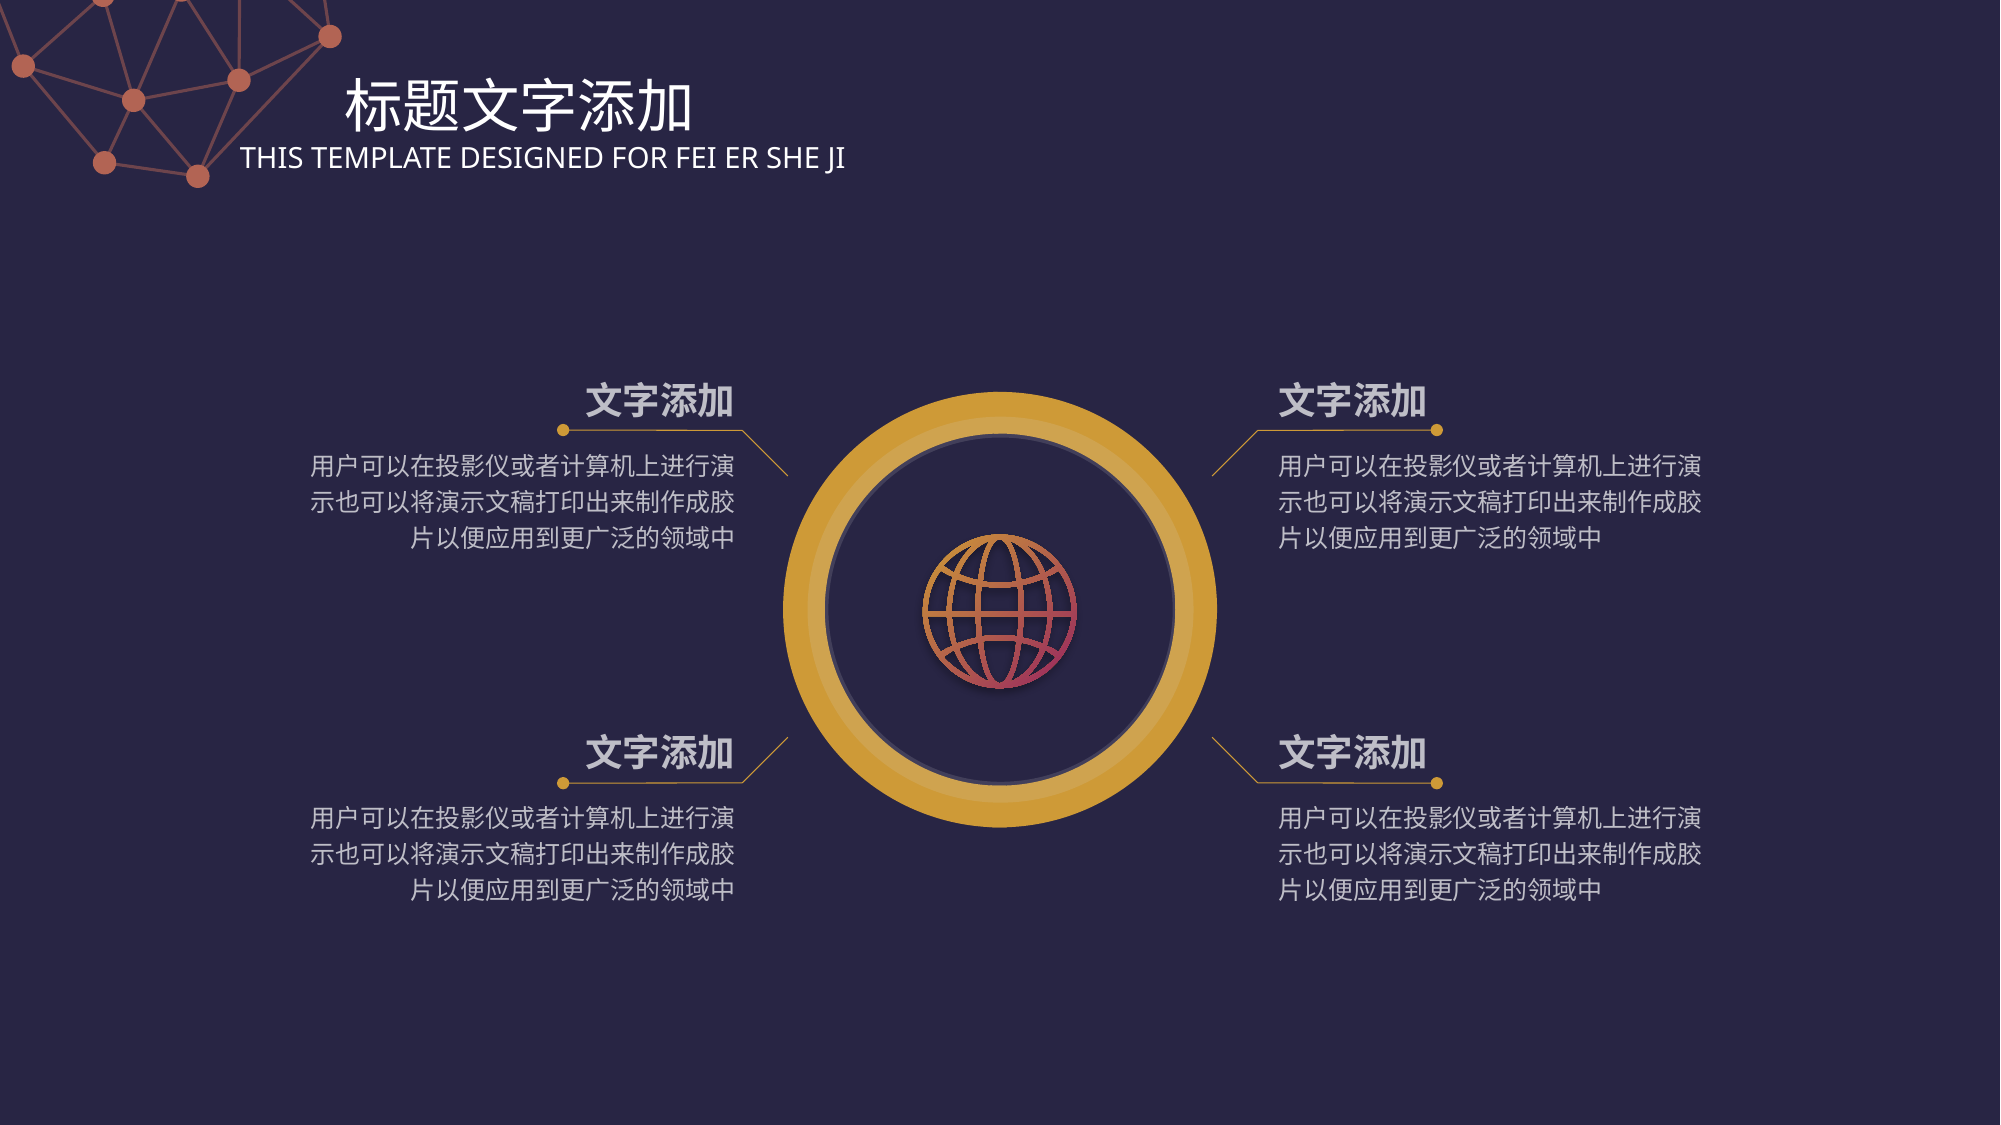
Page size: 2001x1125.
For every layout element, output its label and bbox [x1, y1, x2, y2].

text_box [803, 412, 994, 607]
text_box [993, 412, 1197, 616]
text_box [0, 0, 339, 156]
text_box [282, 712, 751, 914]
text_box [922, 534, 1077, 689]
text_box [1007, 615, 1197, 807]
text_box [327, 61, 759, 183]
text_box [816, 426, 1185, 794]
text_box [282, 360, 751, 562]
text_box [1263, 360, 1732, 562]
text_box [1263, 712, 1732, 914]
text_box [803, 607, 1007, 808]
